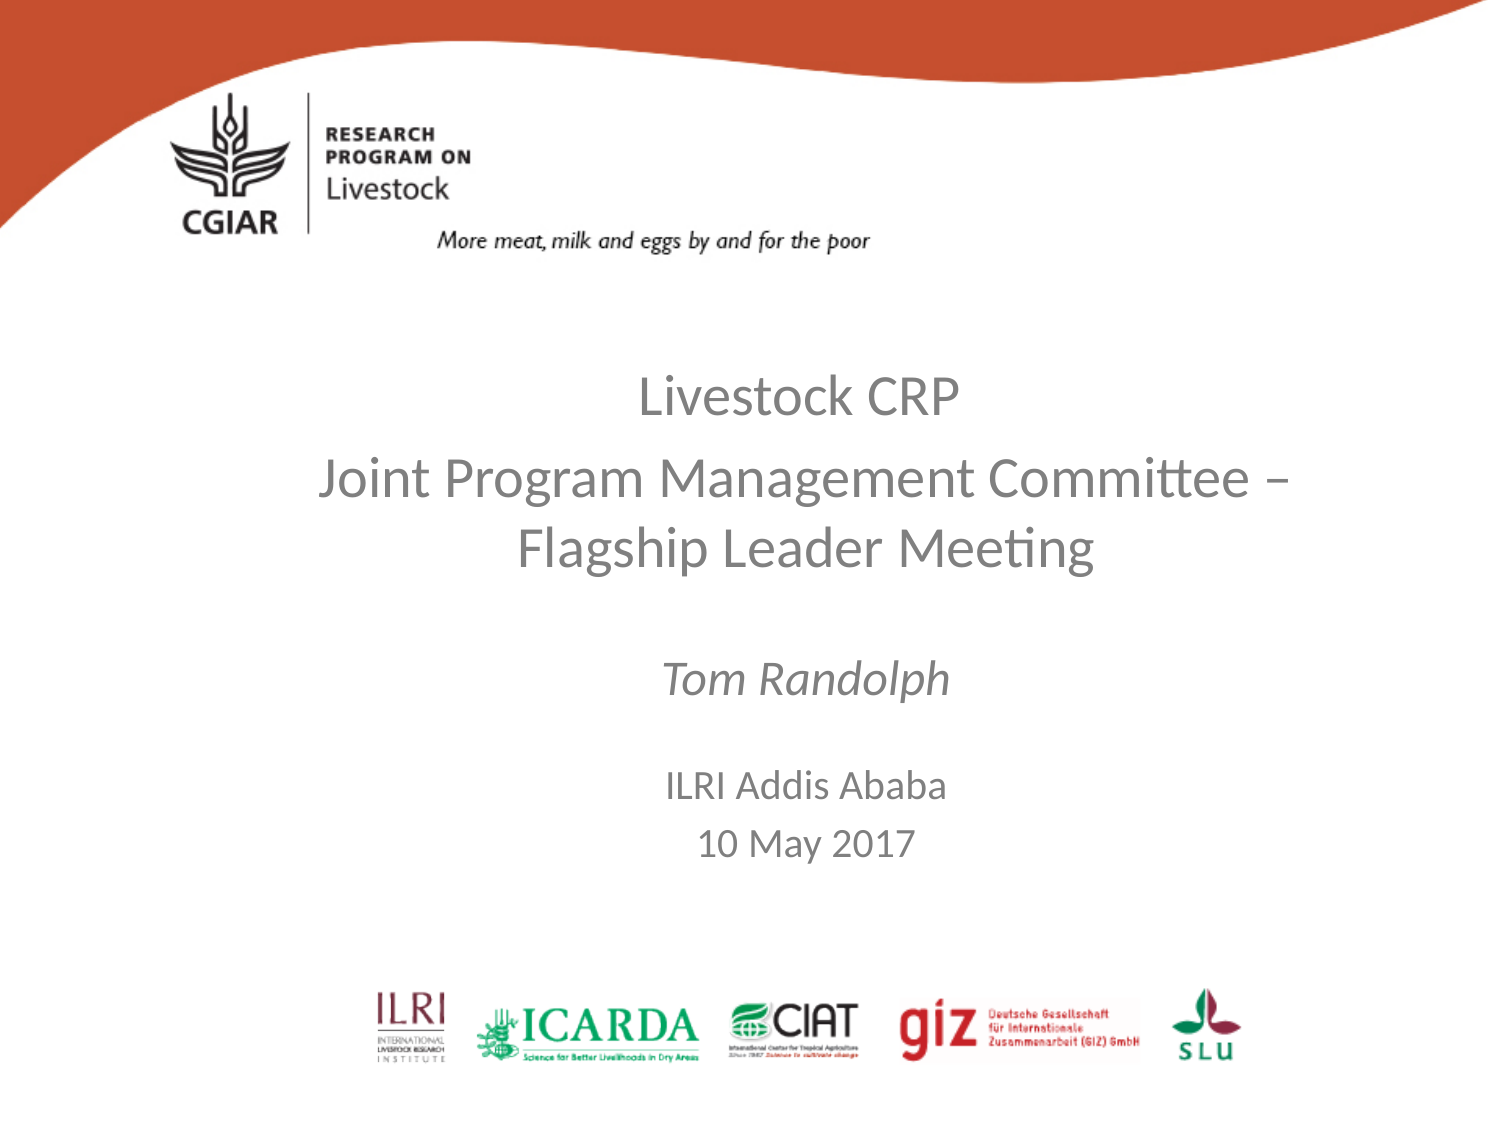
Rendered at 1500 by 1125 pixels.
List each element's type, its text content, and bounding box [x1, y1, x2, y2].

list Livestock CRP Joint Program Management Committee – Flagship Leader Meeting [287, 350, 1325, 463]
picture [0, 0, 1500, 272]
picture [352, 974, 1277, 1084]
list ILRI Addis Ababa 10 May 2017 [287, 750, 1325, 875]
list Tom Randolph [287, 637, 1325, 719]
